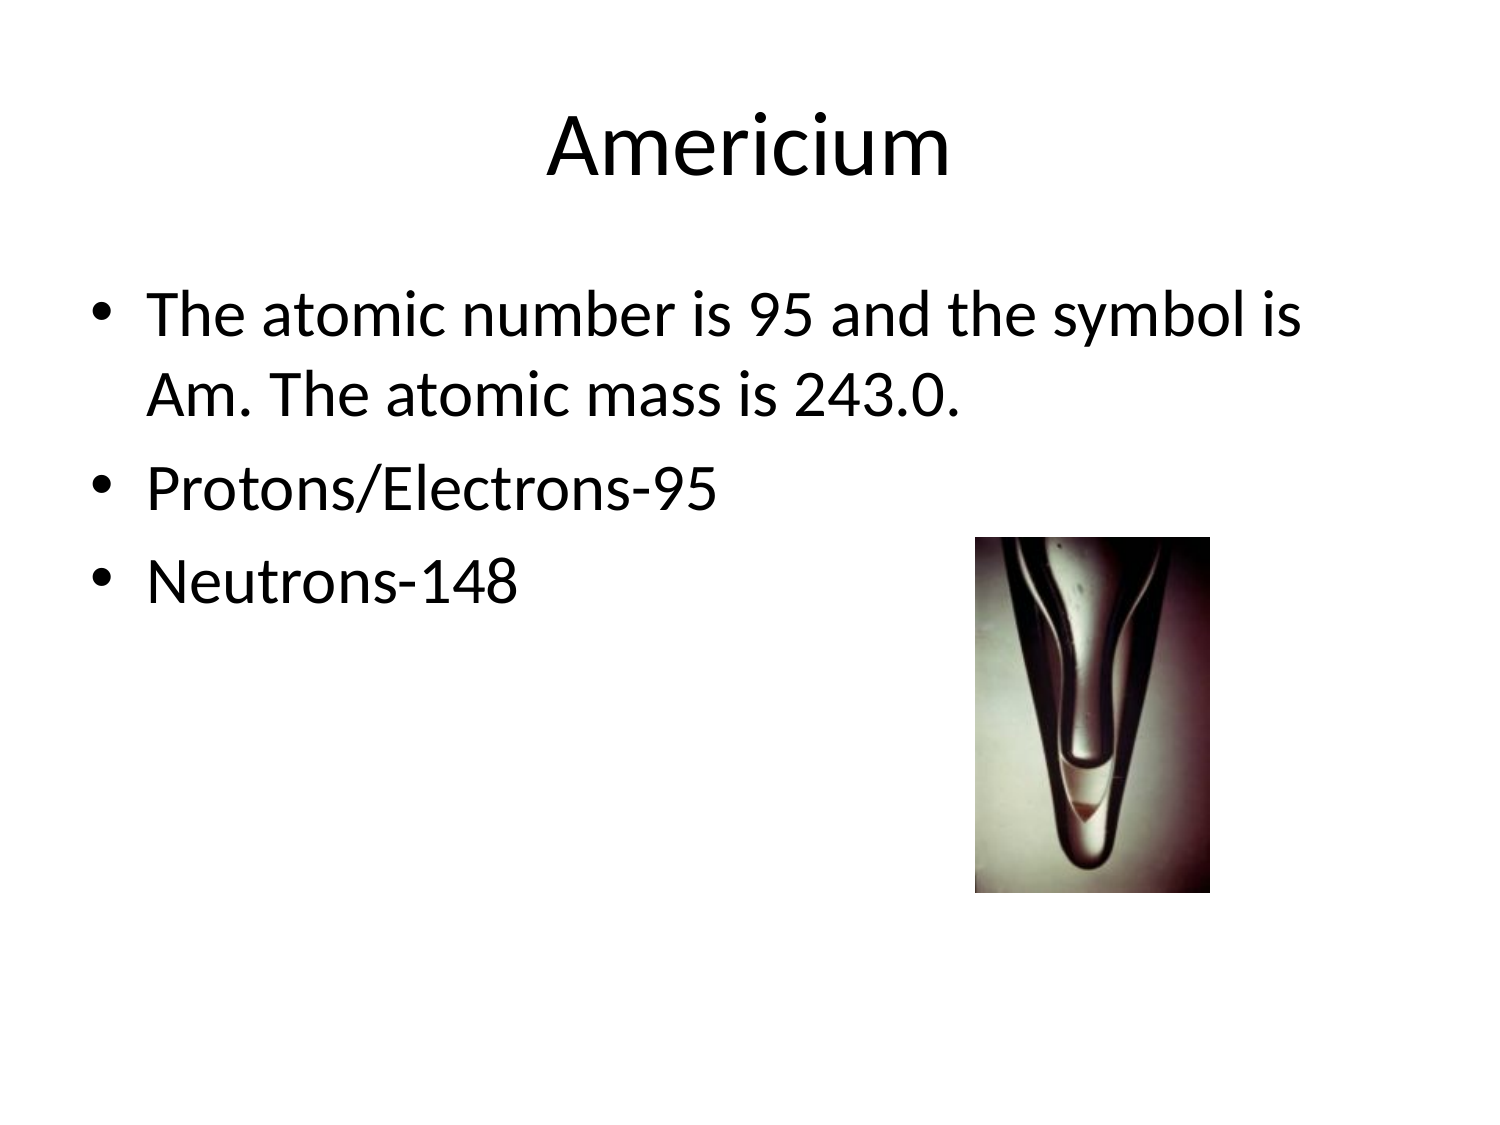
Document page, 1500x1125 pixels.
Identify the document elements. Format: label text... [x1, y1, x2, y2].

picture [974, 537, 1210, 893]
list The atomic number is 95 and the symbol is Am. The atomic mass is 243.0. Protons/Electrons-95 Neutrons-148 [75, 262, 1425, 1005]
title Americium [75, 45, 1425, 233]
